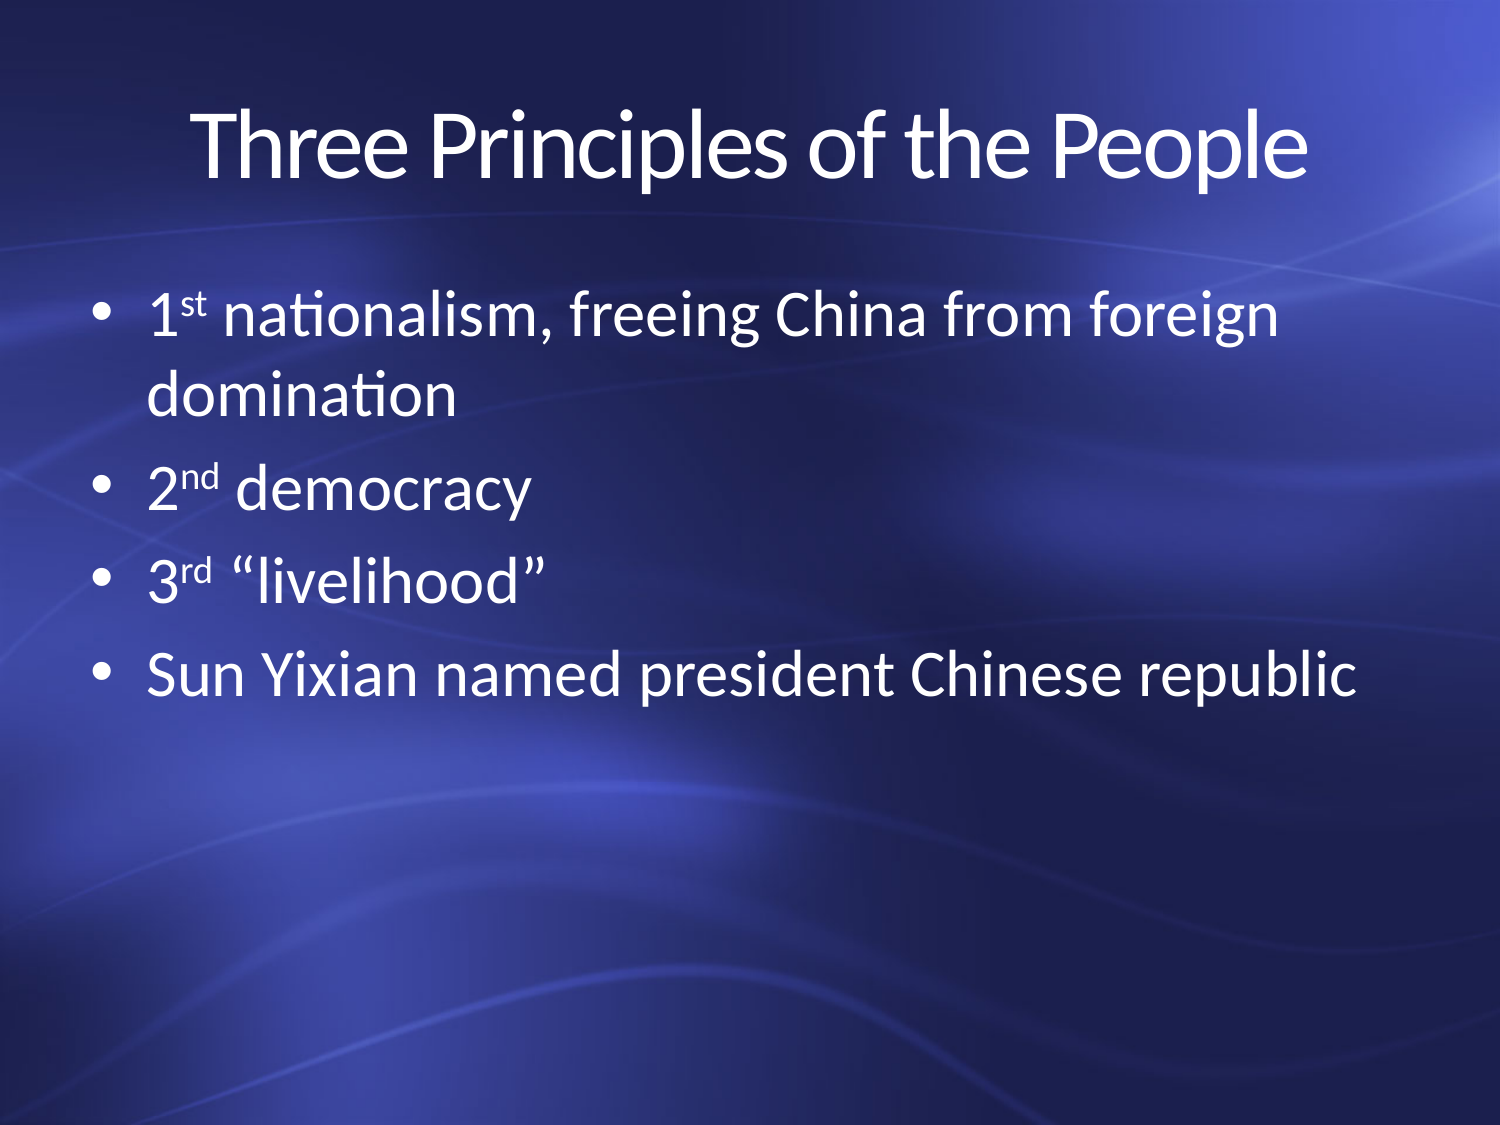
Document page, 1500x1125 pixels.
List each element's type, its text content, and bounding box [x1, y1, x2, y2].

title Three Principles of the People [75, 45, 1425, 233]
list 1st nationalism, freeing China from foreign domination 2nd democracy 3rd “livelihood” Sun Yixian named president Chinese republic [75, 262, 1425, 1005]
picture [0, 0, 1500, 1125]
